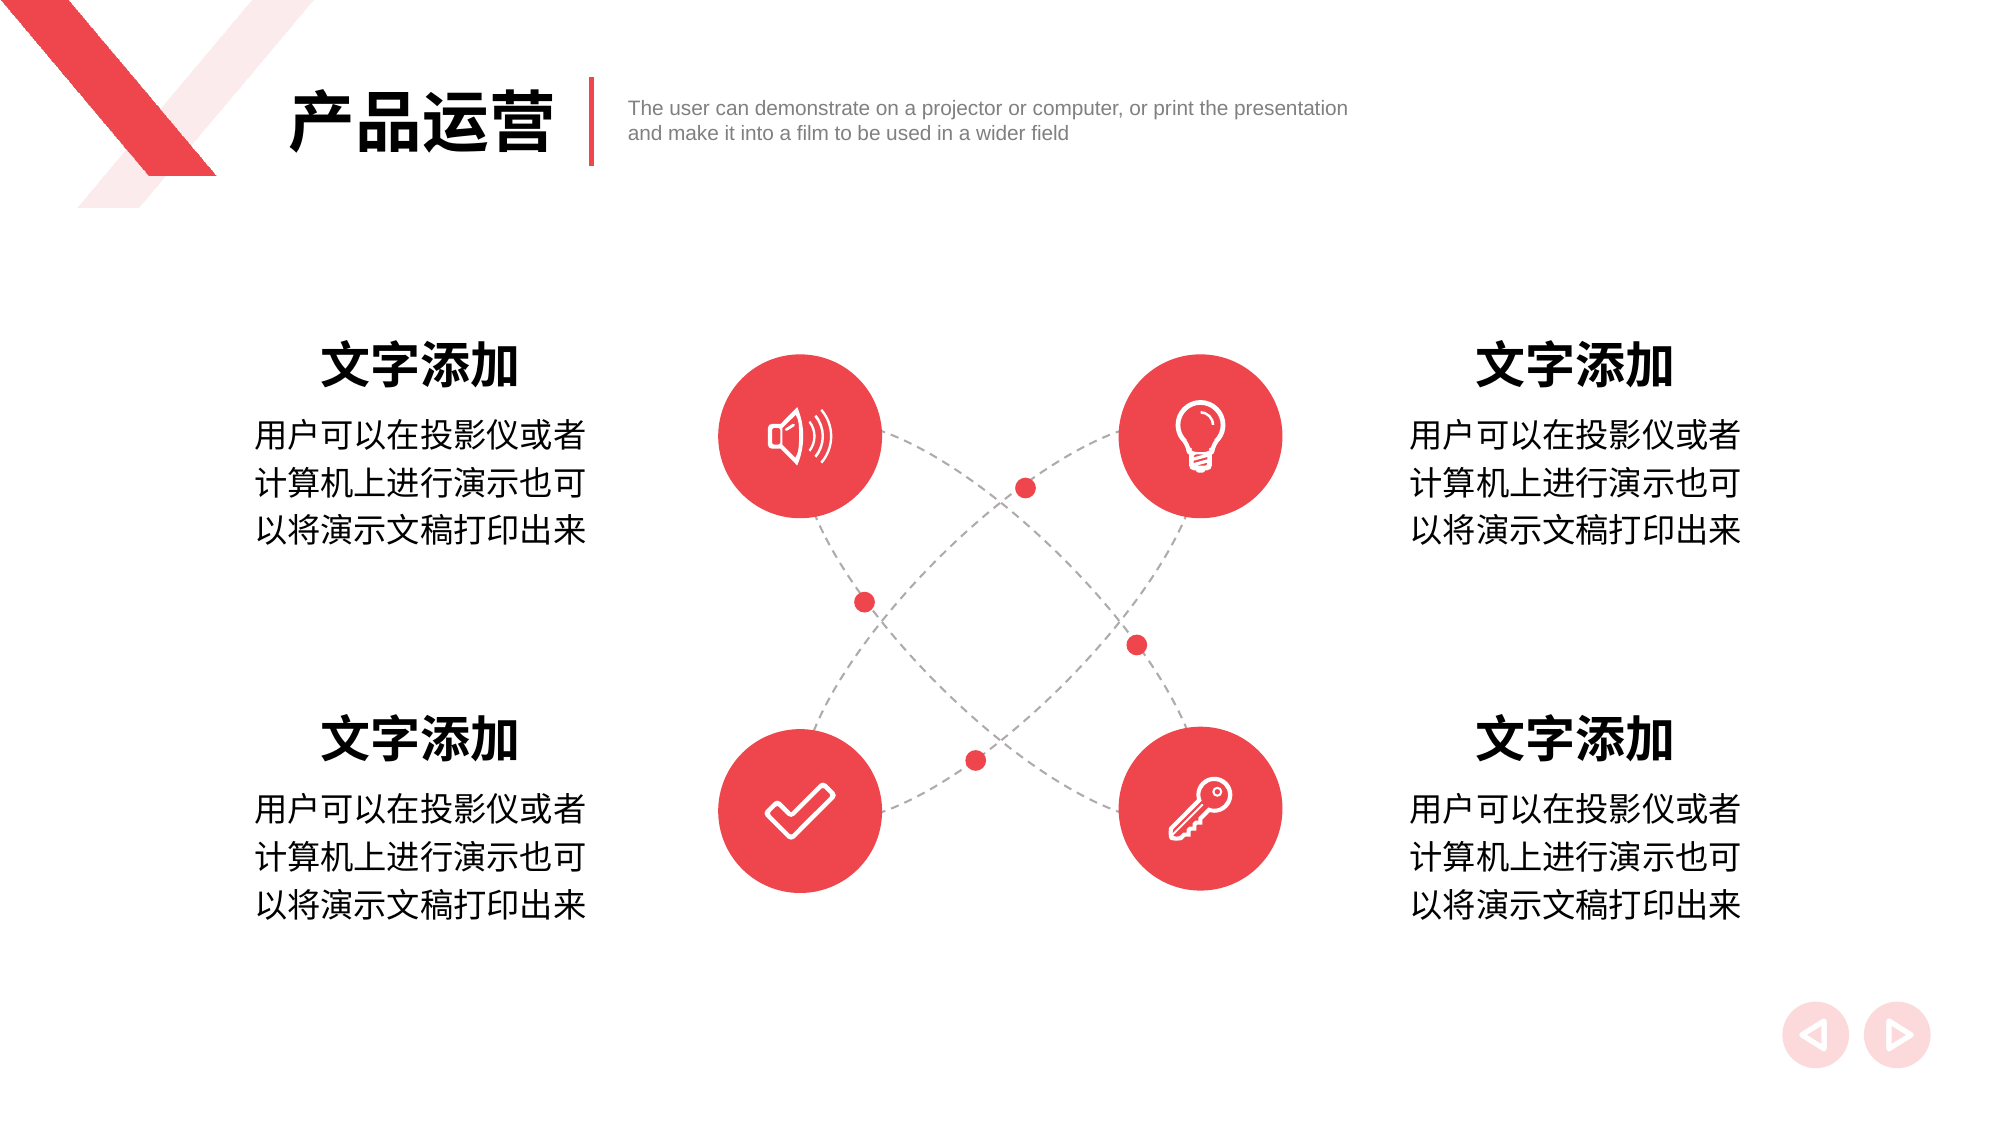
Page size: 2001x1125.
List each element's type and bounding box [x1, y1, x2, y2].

text_box [228, 688, 613, 934]
text_box [1384, 313, 1768, 559]
text_box [718, 354, 1283, 894]
text_box [228, 313, 613, 559]
text_box [1384, 688, 1768, 934]
text_box [0, 0, 1368, 209]
